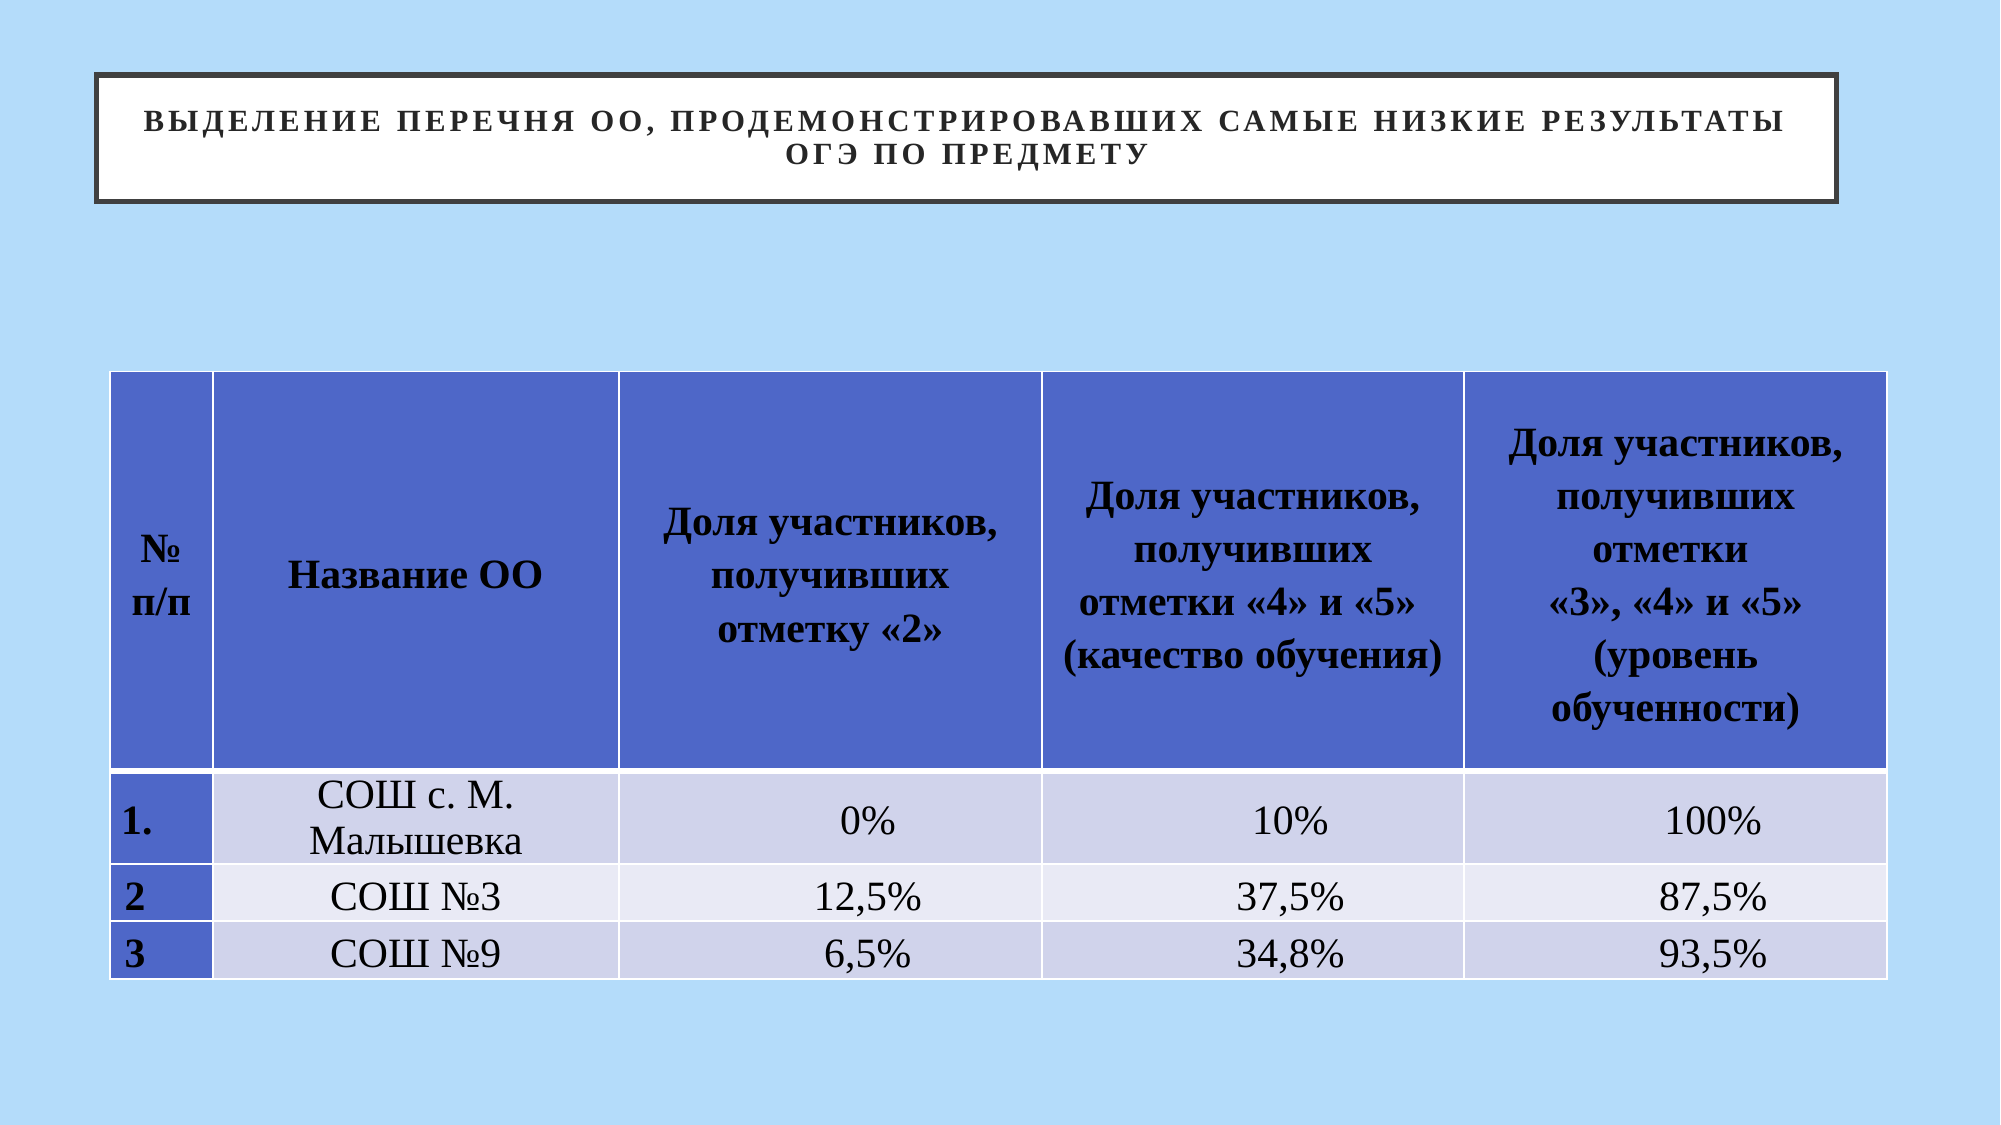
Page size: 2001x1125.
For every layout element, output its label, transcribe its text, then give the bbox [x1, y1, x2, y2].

table_cell 37,5% [1043, 865, 1463, 920]
table_header Название ОО [214, 372, 618, 768]
table_header Доля участников, получивших отметку «2» [620, 372, 1041, 768]
title Выделение перечня ОО, продемонстрировавших самые низкие результаты ОГЭ по предмету [94, 72, 1839, 204]
table_cell 3 [111, 922, 212, 978]
table_header Доля участников, получивших отметки «3», «4» и «5» (уровень обученности) [1465, 372, 1886, 768]
table_cell СОШ №9 [214, 922, 618, 978]
table_header Доля участников, получивших отметки «4» и «5» (качество обучения) [1043, 372, 1463, 768]
table_cell СОШ с. М. Малышевка [214, 774, 618, 863]
table_cell 93,5% [1465, 922, 1886, 978]
table_cell 10% [1043, 774, 1463, 863]
table_cell СОШ №3 [214, 865, 618, 920]
table_cell 2 [111, 865, 212, 920]
table_cell 1. [111, 774, 212, 863]
table_cell 87,5% [1465, 865, 1886, 920]
table_cell 0% [620, 774, 1041, 863]
table_cell 12,5% [620, 865, 1041, 920]
table_header № п/п [111, 372, 212, 768]
table_cell 34,8% [1043, 922, 1463, 978]
table_cell 6,5% [620, 922, 1041, 978]
table_cell 100% [1465, 774, 1886, 863]
